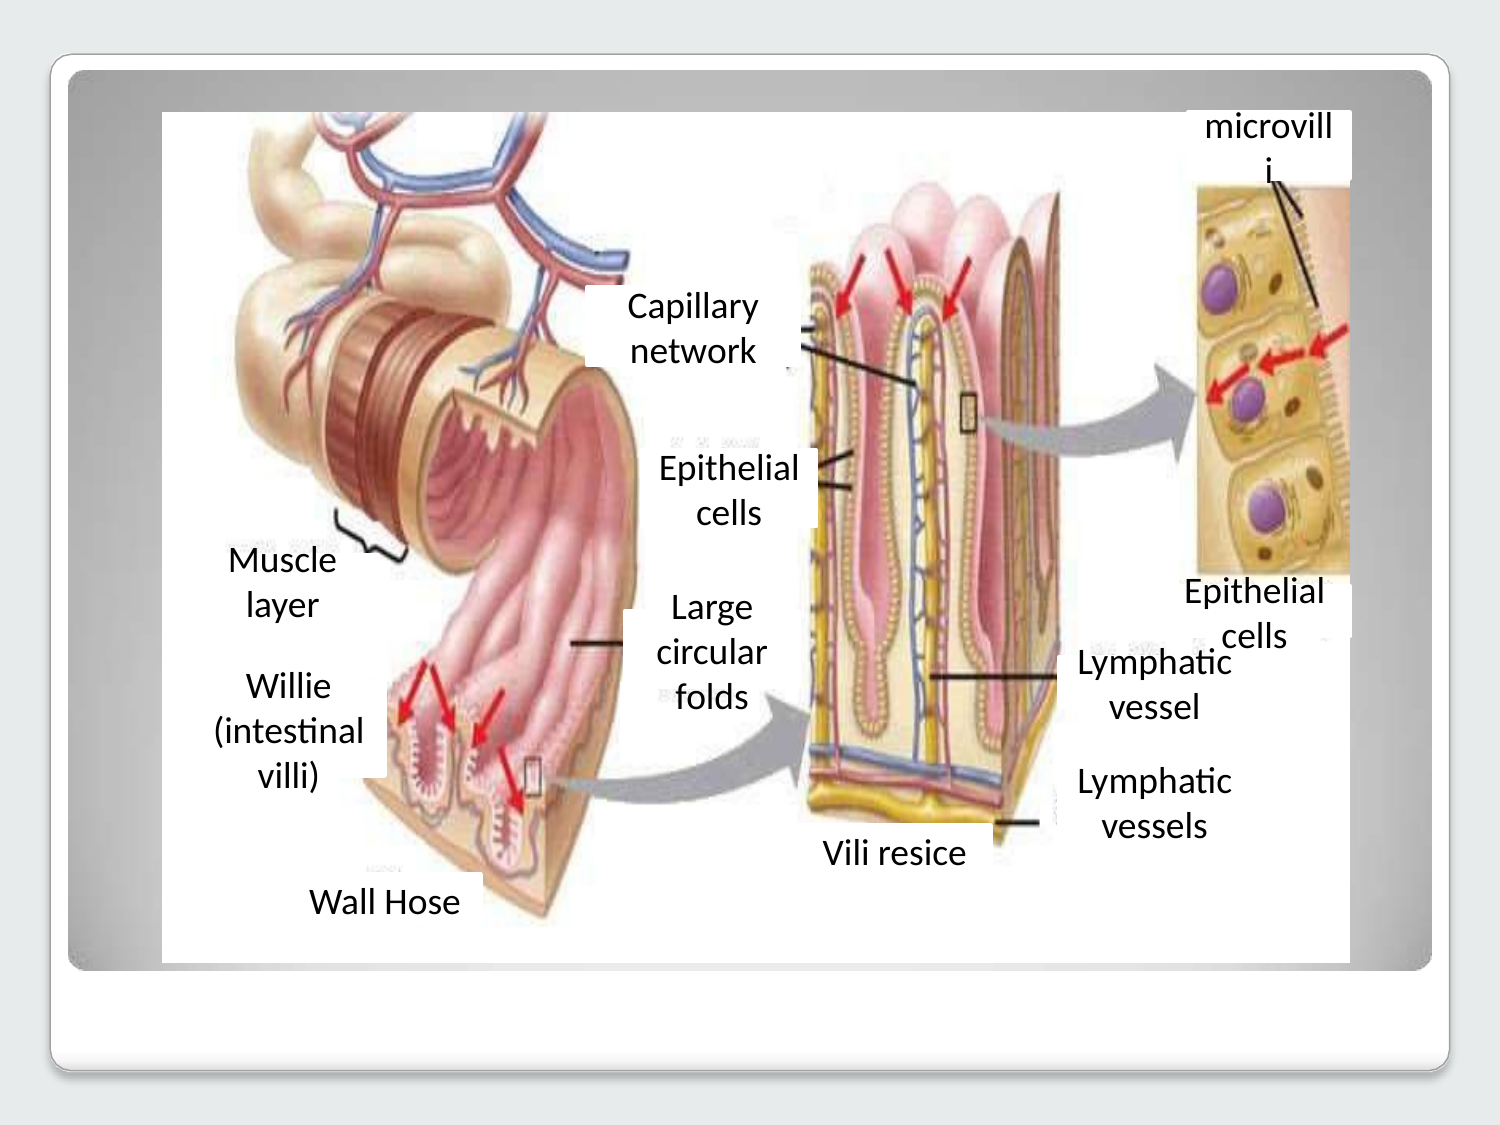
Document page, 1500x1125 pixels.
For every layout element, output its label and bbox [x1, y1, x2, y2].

text_box [68, 70, 1432, 972]
picture [36, 46, 1464, 1094]
